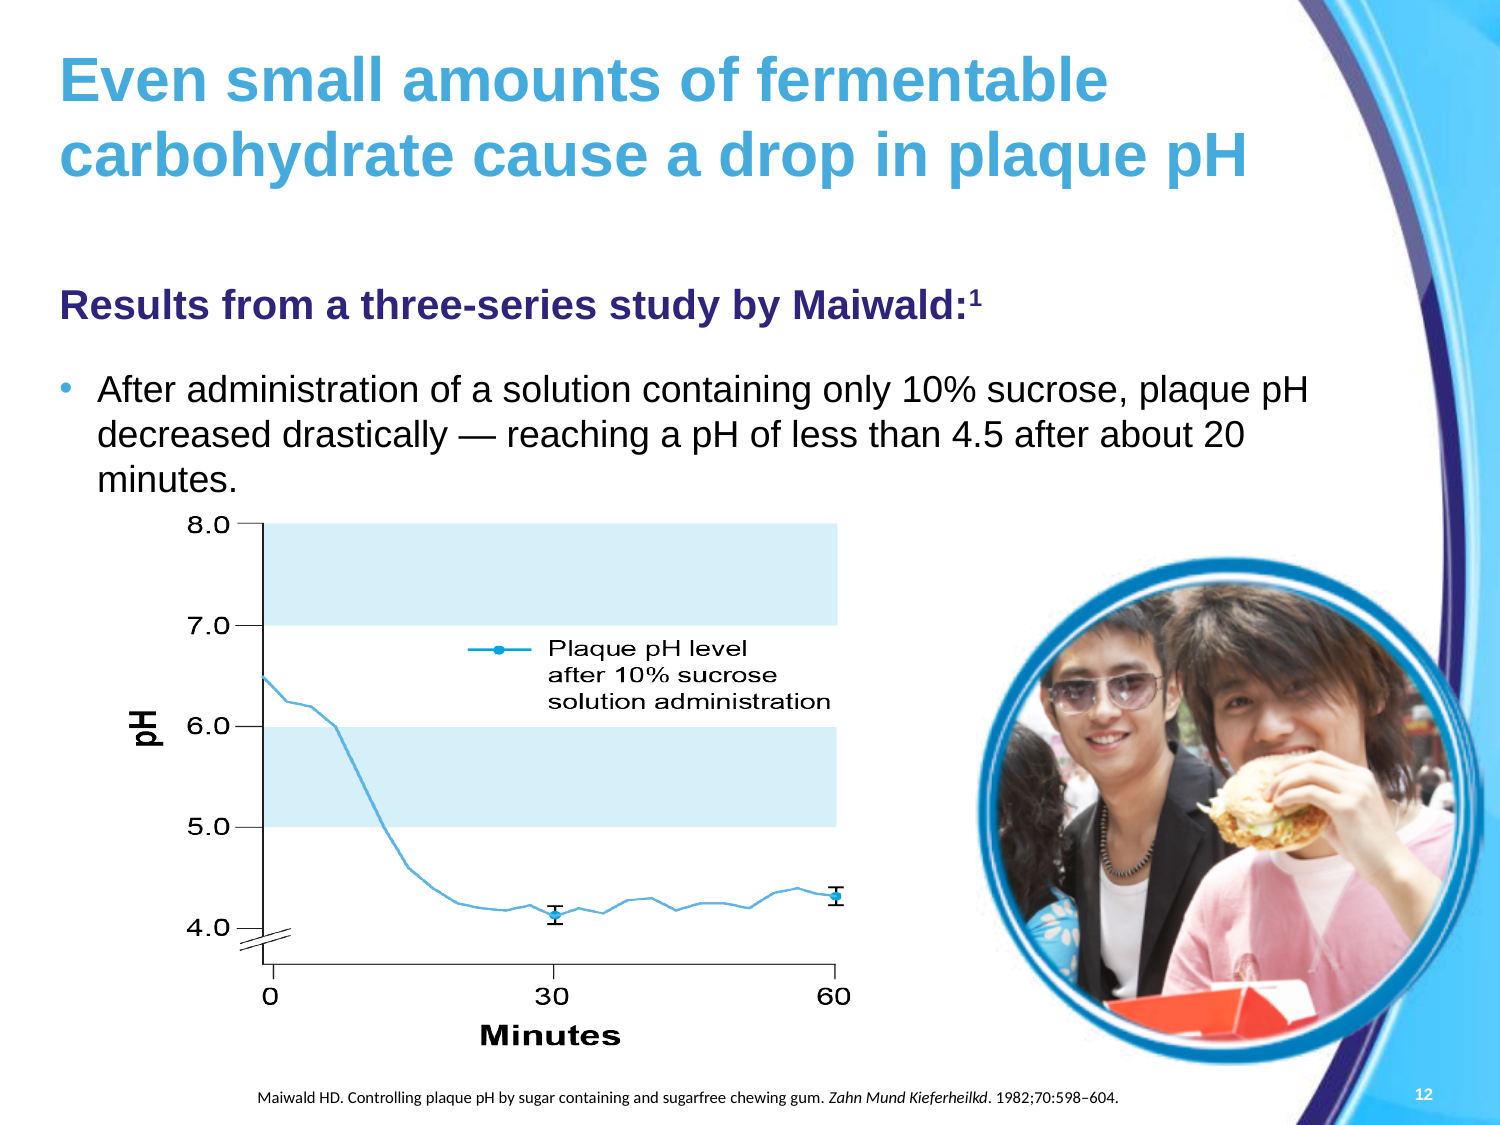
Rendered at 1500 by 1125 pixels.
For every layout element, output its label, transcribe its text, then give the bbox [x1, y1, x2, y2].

text_box Maiwald HD. Controlling plaque pH by sugar containing and sugarfree chewing gum. Zahn Mund Kieferheilkd. 1982;70:598–604. [242, 1079, 1177, 1115]
picture [123, 0, 1500, 1125]
slide_number 12 [1098, 1094, 1449, 1124]
list Results from a three-series study by Maiwald:1 After administration of a solution containing only 10% sucrose, plaque pH decreased drastically — reaching a pH of less than 4.5 after about 20 minutes. [44, 270, 1395, 1005]
title Even small amounts of fermentable carbohydrate cause a drop in plaque pH [44, 2, 1395, 226]
